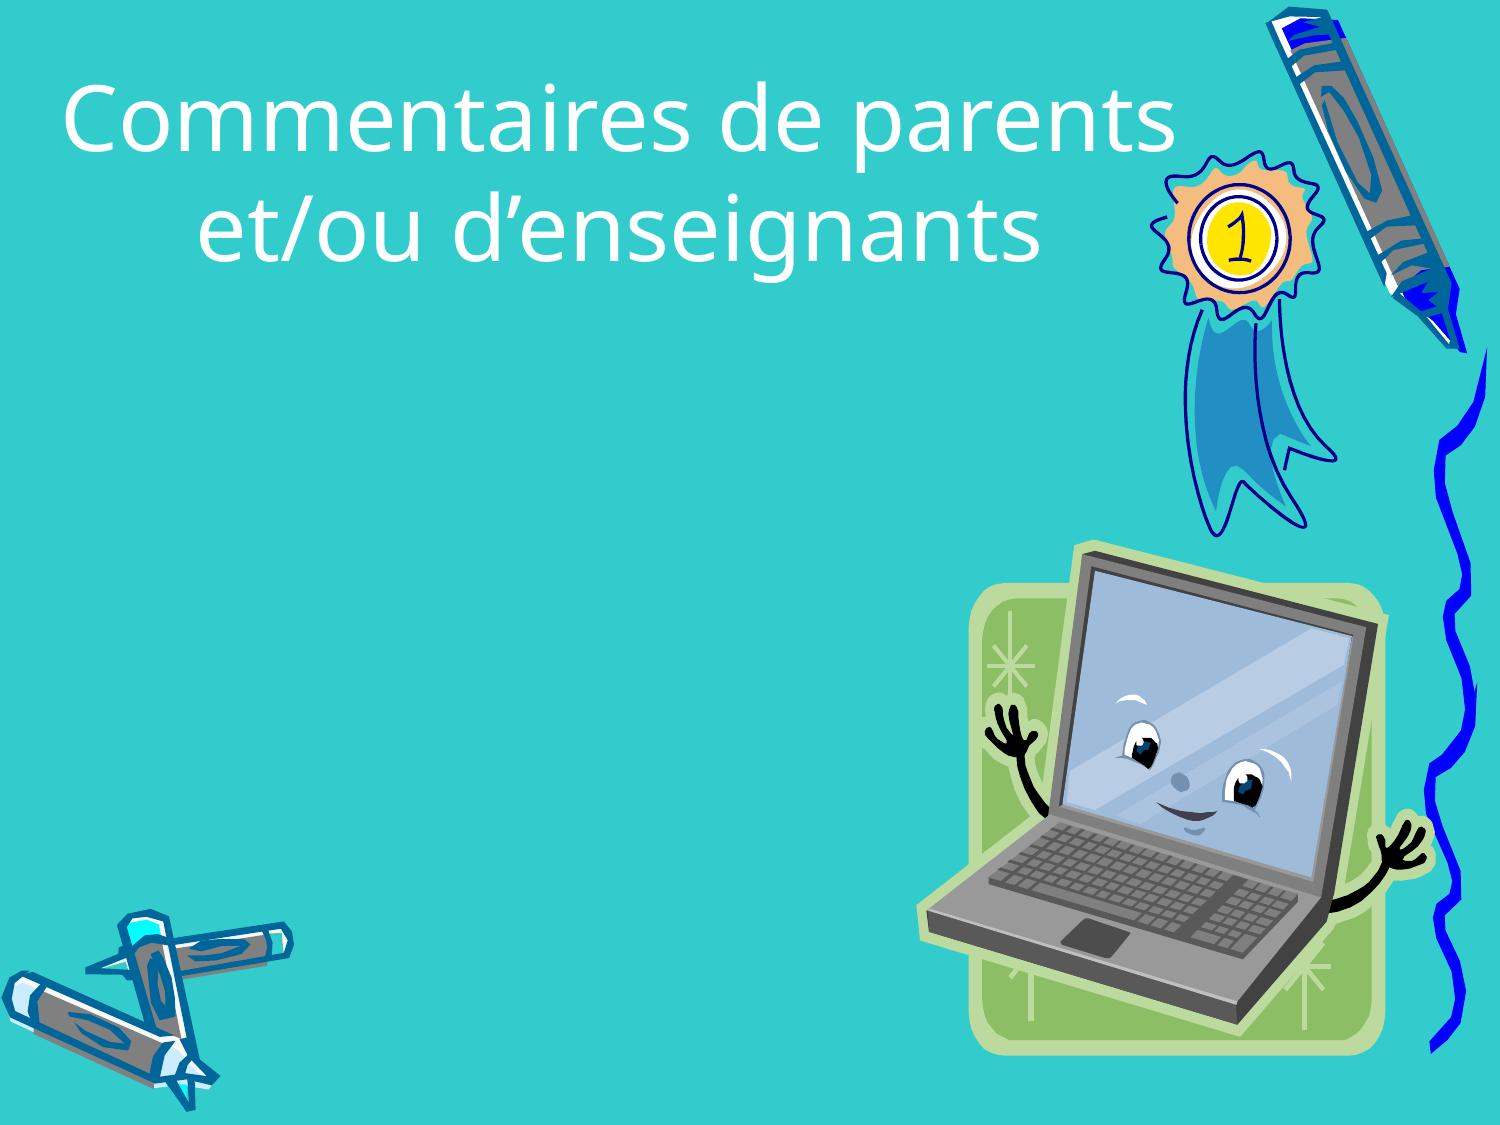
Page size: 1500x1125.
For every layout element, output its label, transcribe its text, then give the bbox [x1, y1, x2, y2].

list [914, 537, 1438, 1059]
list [1149, 149, 1338, 535]
title Commentaires de parents et/ou d’enseignants [0, 24, 1240, 288]
